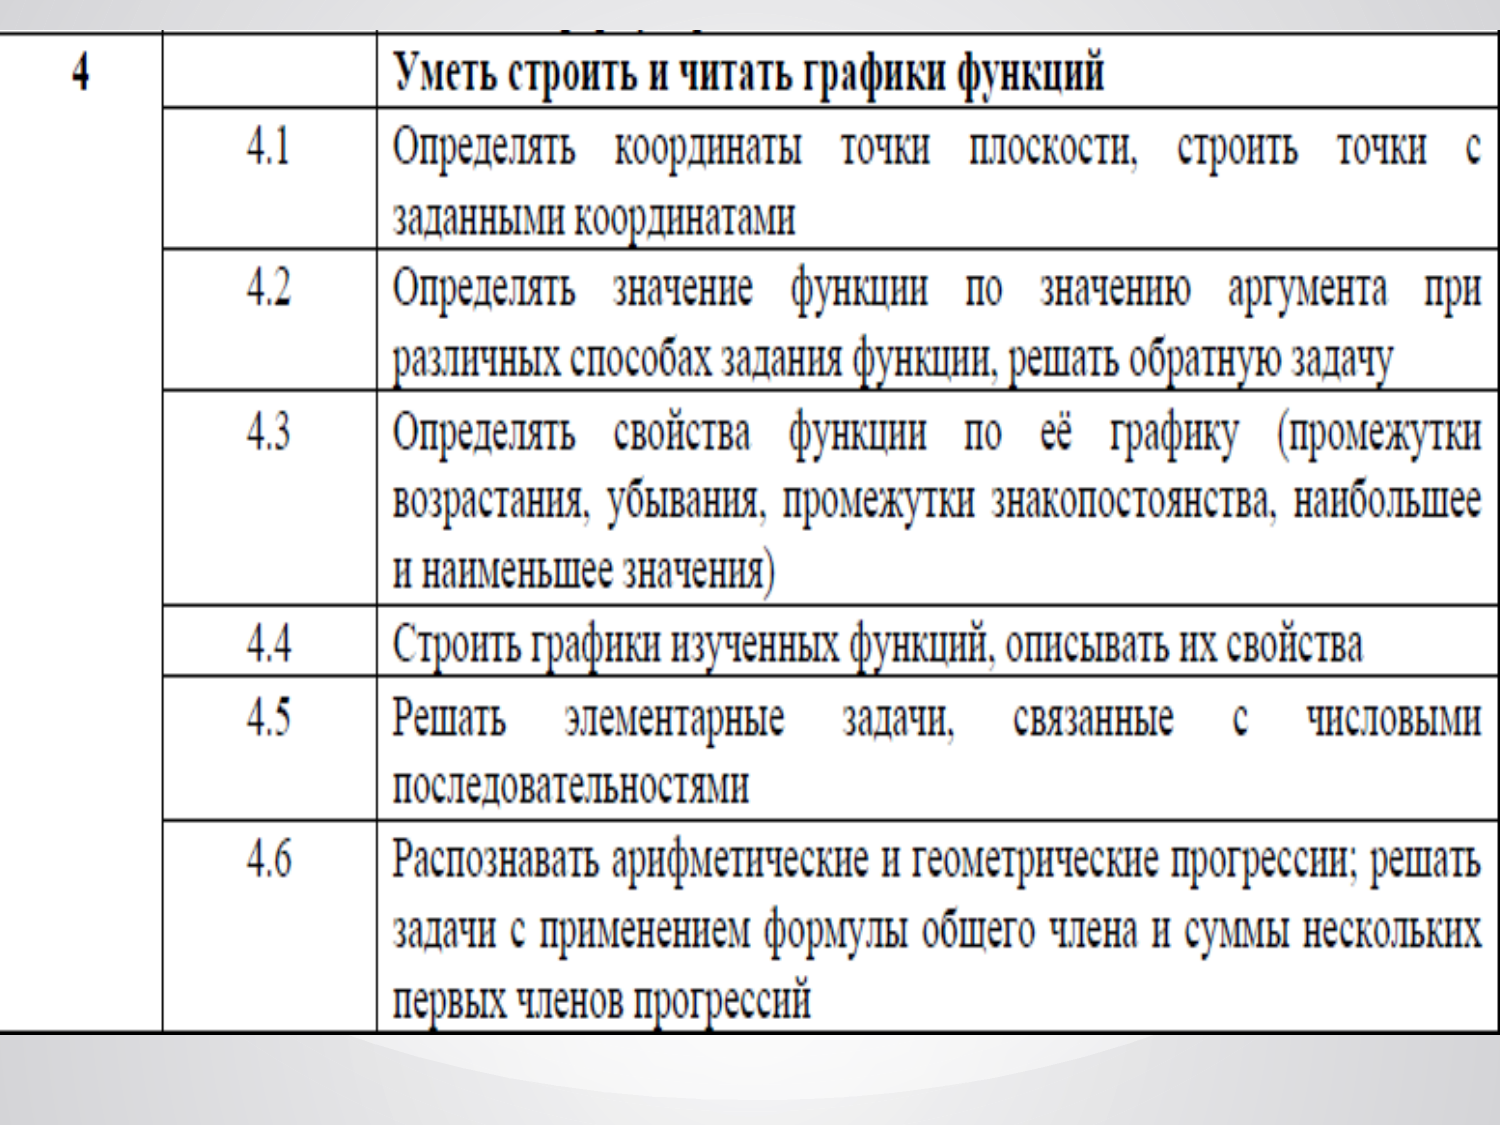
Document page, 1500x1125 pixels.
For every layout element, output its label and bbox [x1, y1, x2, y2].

picture [0, 30, 1500, 1036]
